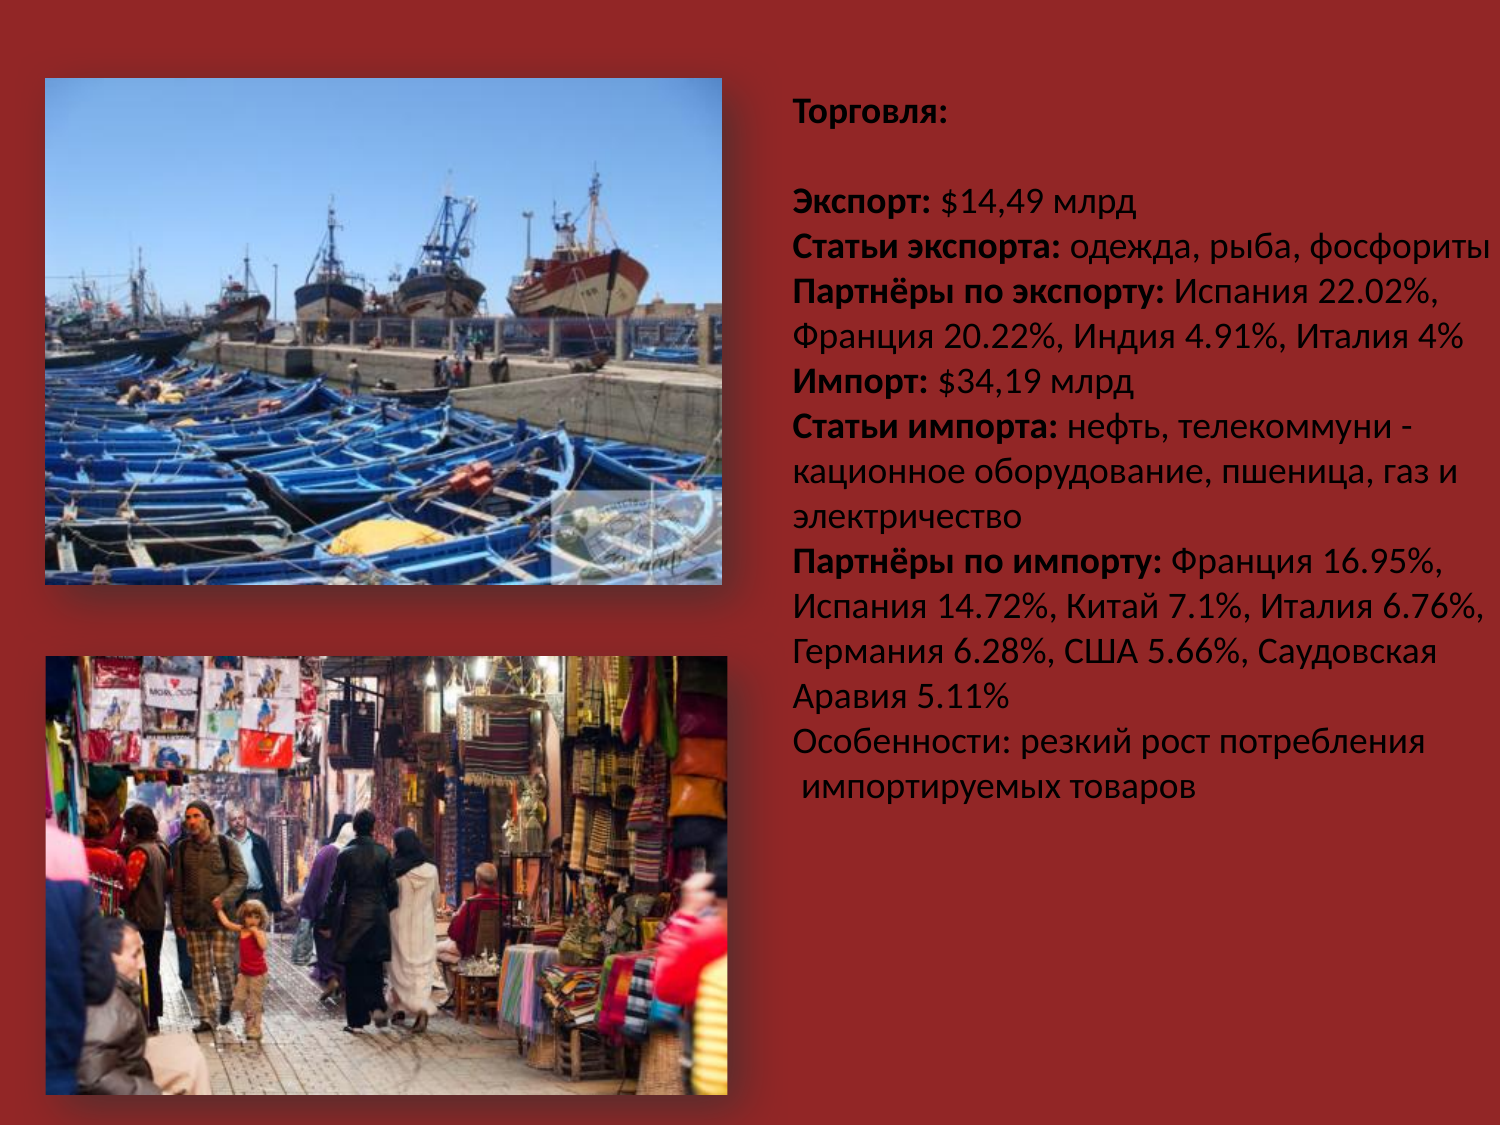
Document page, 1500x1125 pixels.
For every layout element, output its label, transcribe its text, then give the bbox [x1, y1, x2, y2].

text_box Торговля: Экспорт: $14,49 млрд Статьи экспорта: одежда, рыба, фосфориты Партнёры по экспорту: Испания 22.02%, Франция 20.22%, Индия 4.91%, Италия 4% Импорт: $34,19 млрд Статьи импорта: нефть, телекоммуни - кационное оборудование, пшеница, газ и электричество Партнёры по импорту: Франция 16.95%, Испания 14.72%, Китай 7.1%, Италия 6.76%, Германия 6.28%, США 5.66%, Саудовская Аравия 5.11% Особенности: резкий рост потребления импортируемых товаров [777, 78, 1500, 859]
picture [45, 656, 728, 1095]
picture [45, 77, 722, 586]
